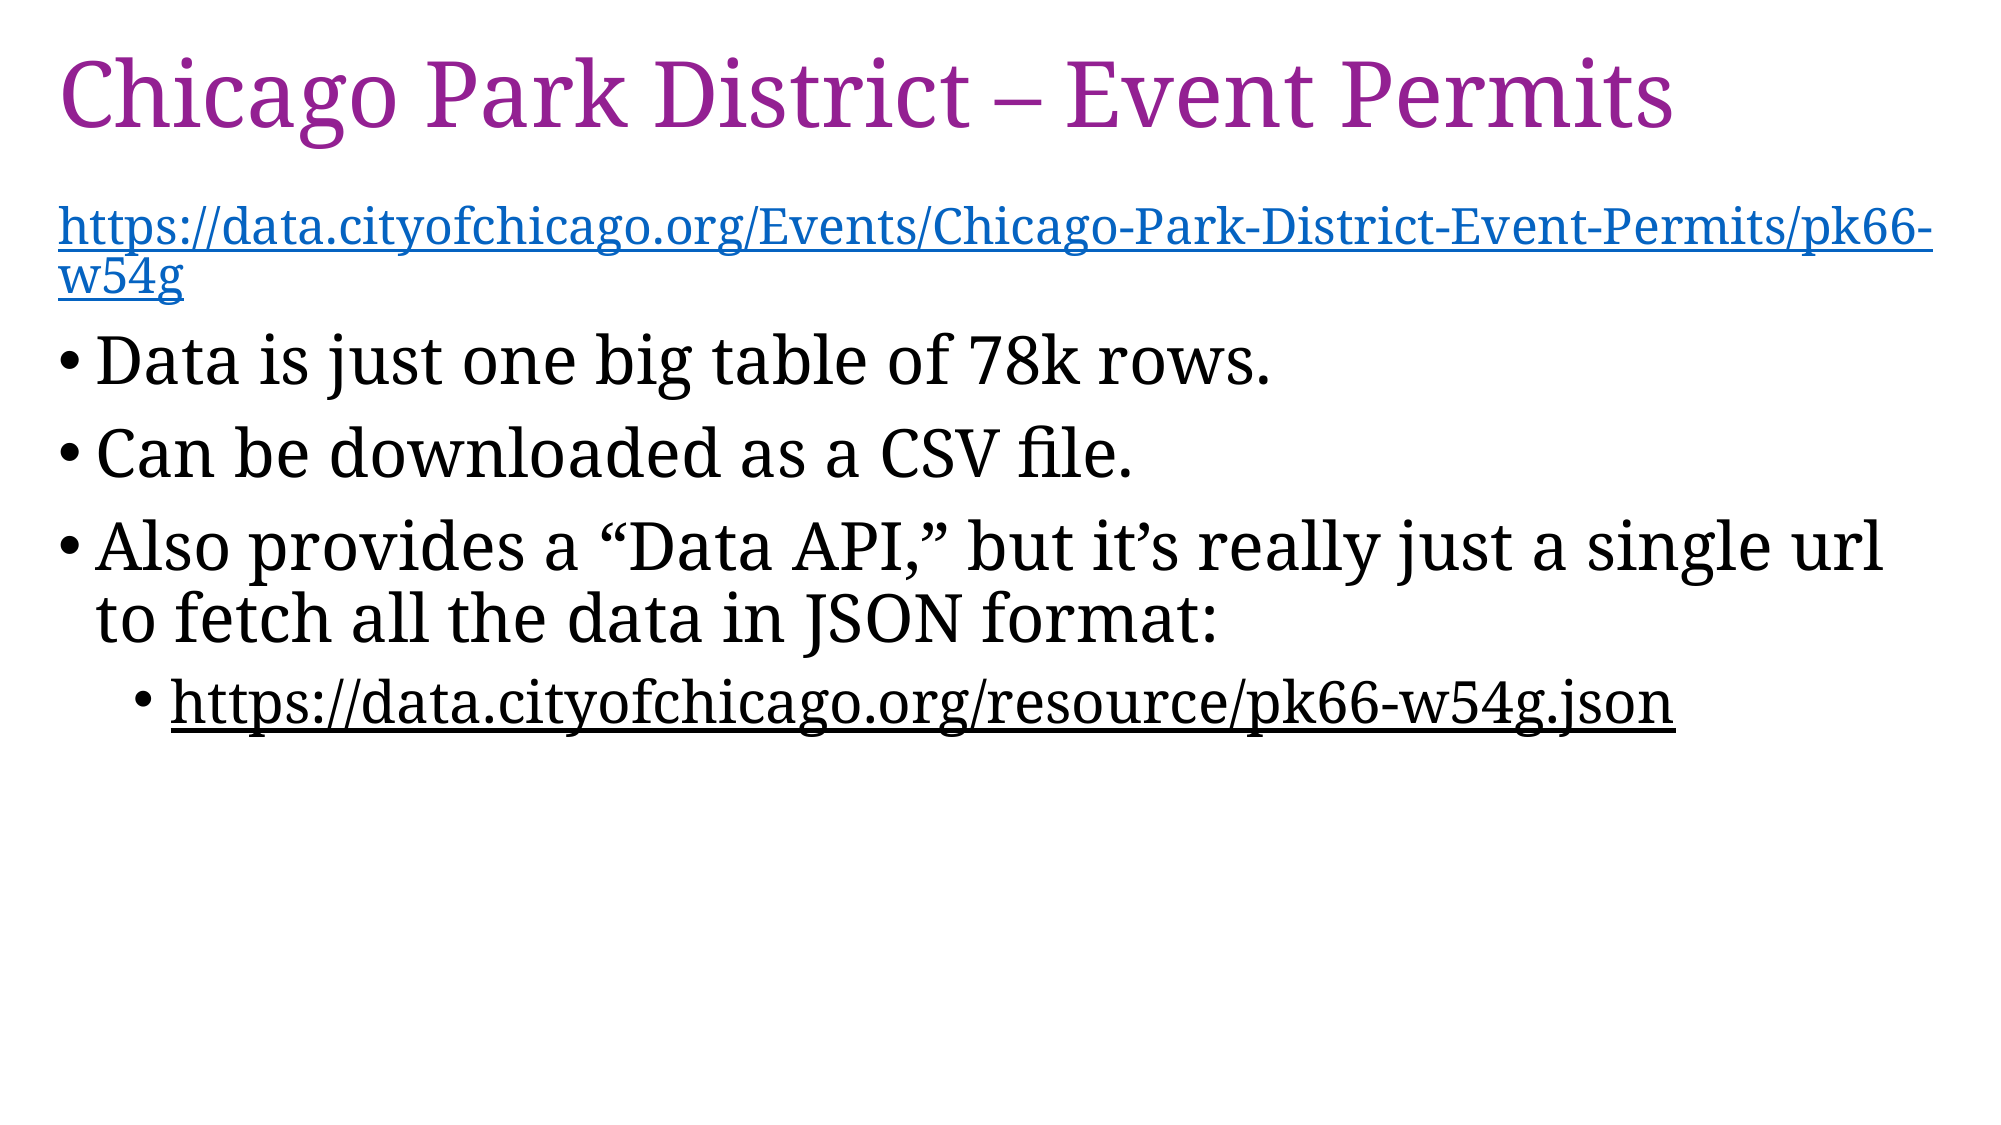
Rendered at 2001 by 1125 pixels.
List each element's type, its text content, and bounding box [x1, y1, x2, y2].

list https://data.cityofchicago.org/Events/Chicago-Park-District-Event-Permits/pk66-w54g Data is just one big table of 78k rows. Can be downloaded as a CSV file. Also provides a “Data API,” but it’s really just a single url to fetch all the data in JSON format: https://data.cityofchicago.org/resource/pk66-w54g.json [43, 188, 1953, 1106]
title Chicago Park District – Event Permits [43, 25, 1953, 171]
